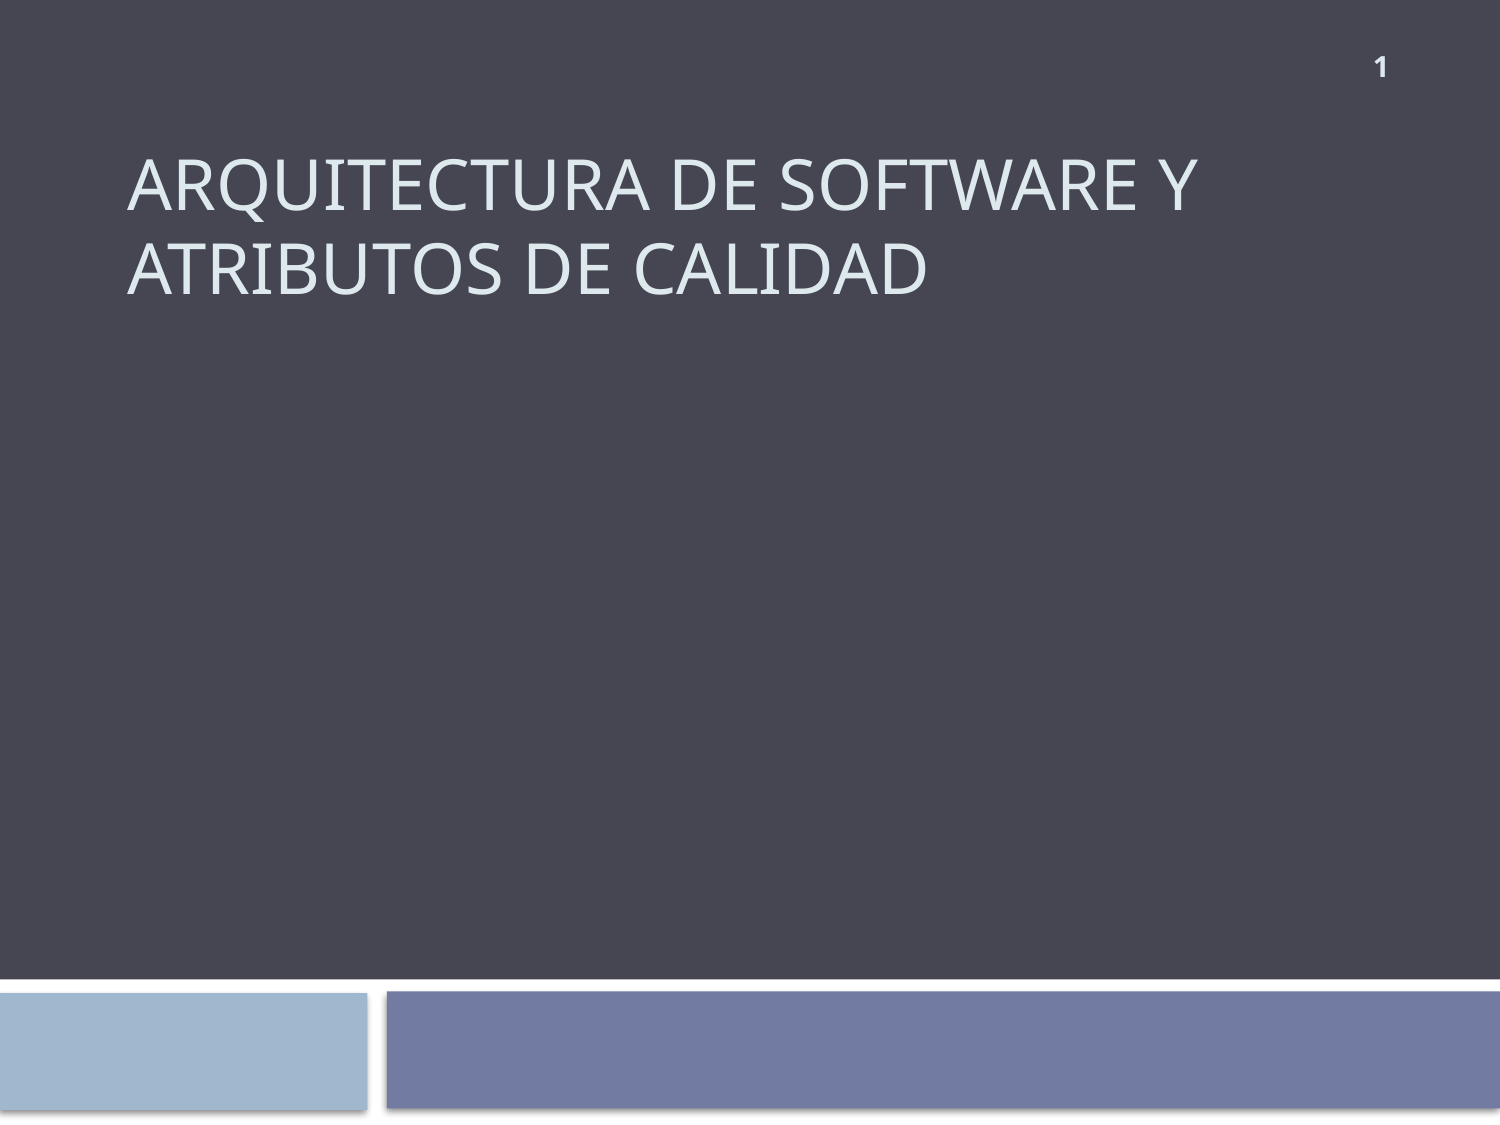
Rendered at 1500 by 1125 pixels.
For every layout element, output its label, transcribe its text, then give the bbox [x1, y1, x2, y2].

slide_number 1 [1312, 37, 1450, 100]
title Arquitectura de Software y Atributos de Calidad [112, 128, 1388, 317]
